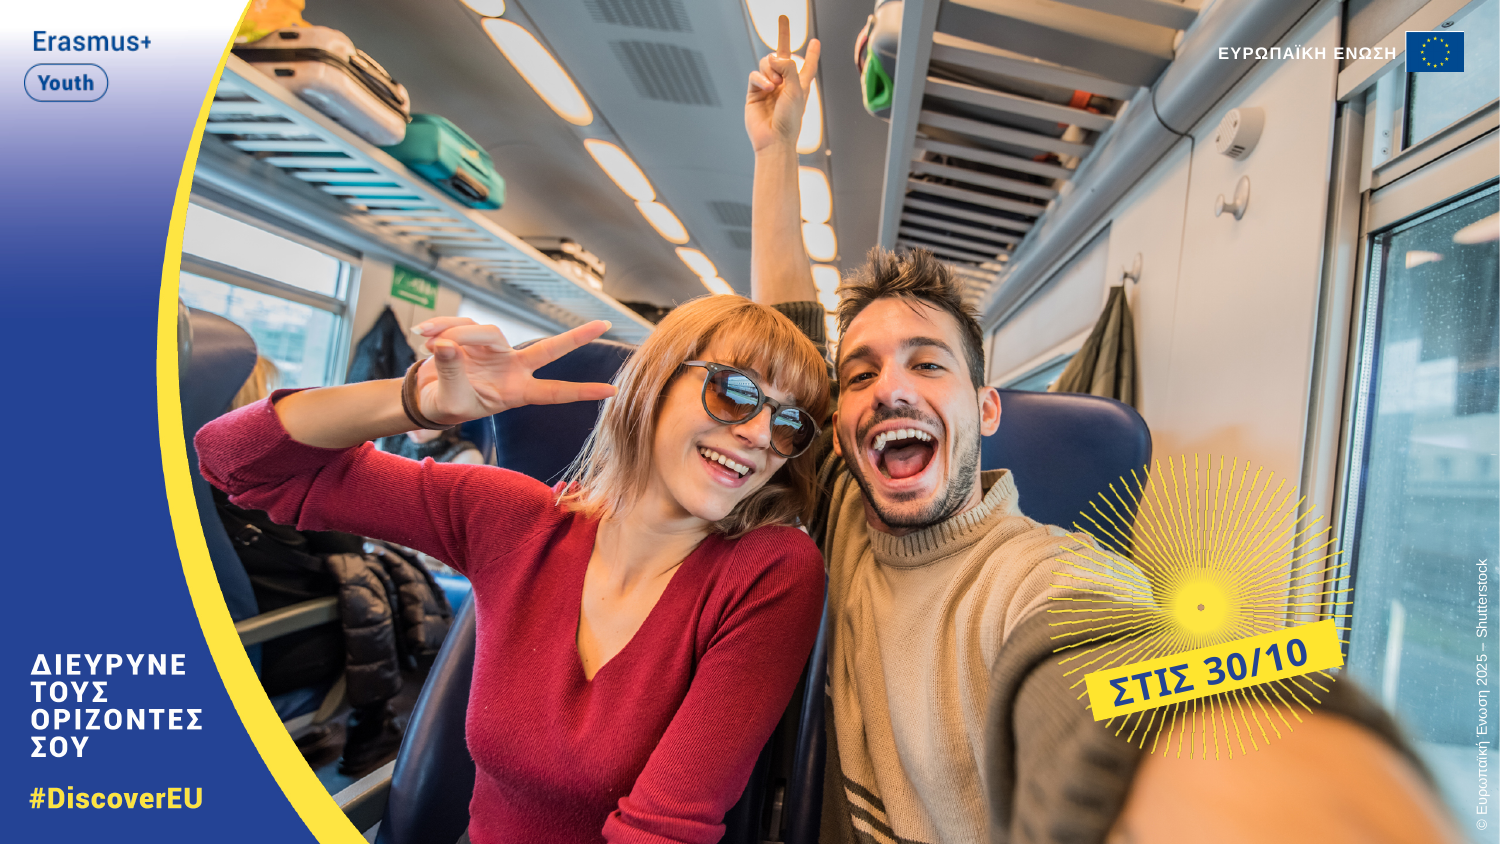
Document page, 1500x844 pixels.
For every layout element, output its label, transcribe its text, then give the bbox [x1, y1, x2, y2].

list ΣΤΙΣ 30/10 [1084, 618, 1345, 722]
picture [0, 0, 1500, 844]
